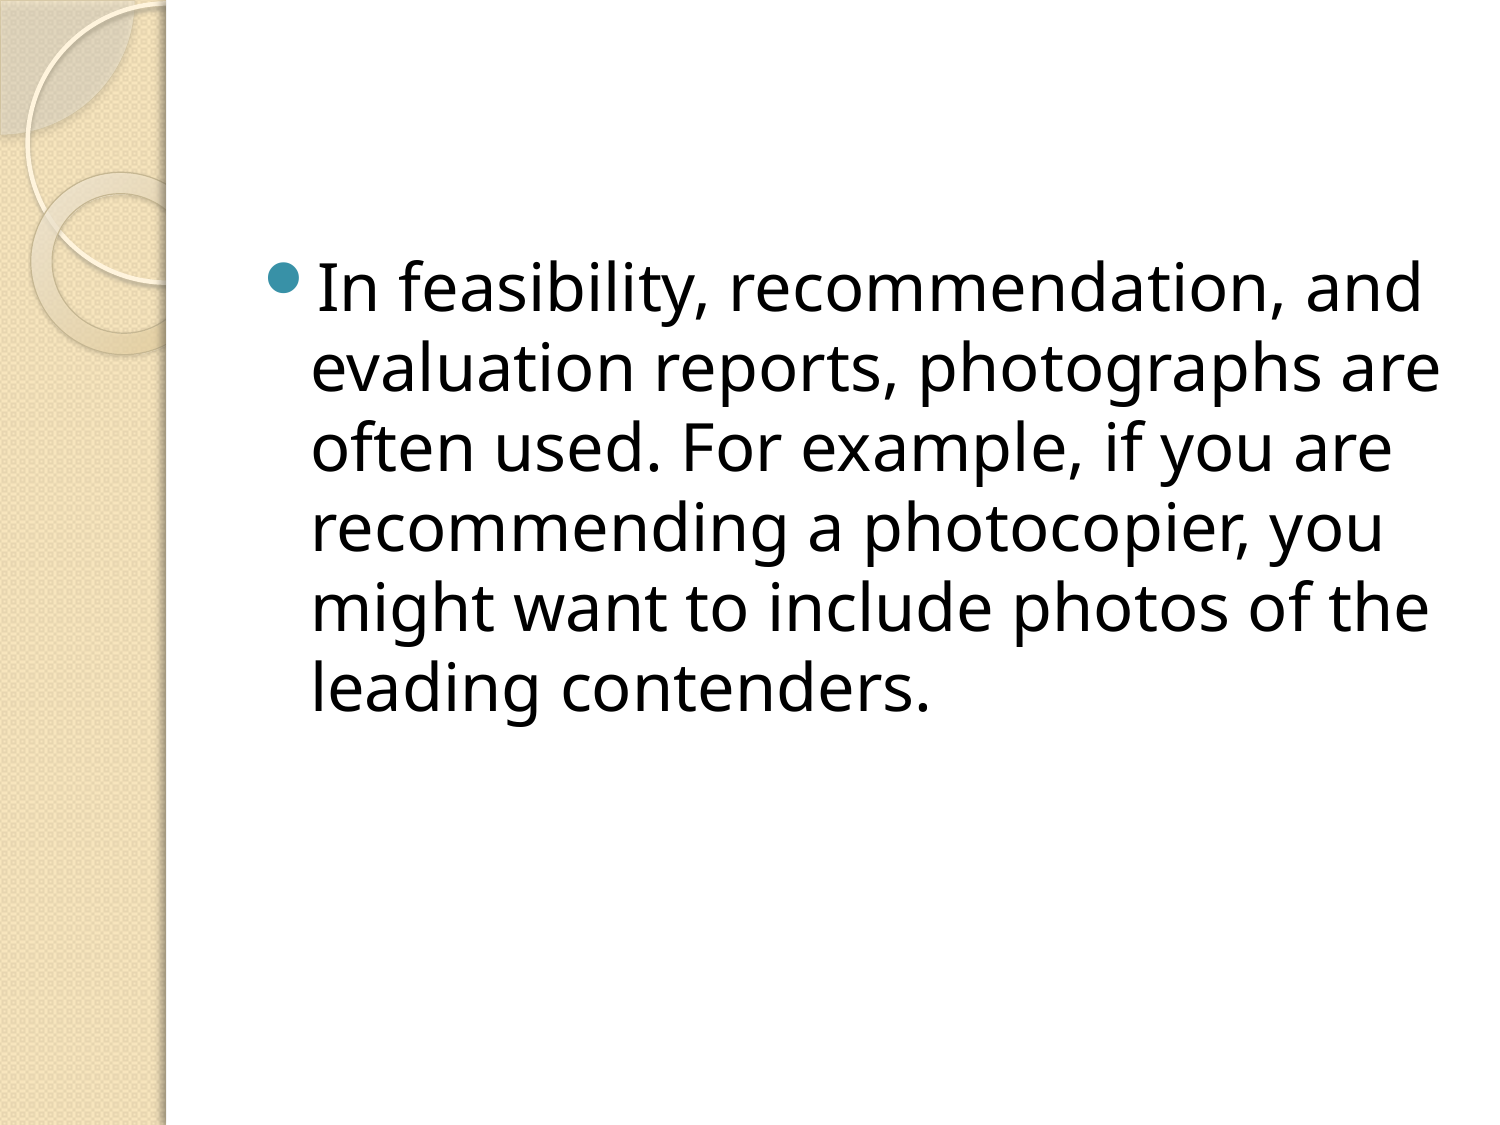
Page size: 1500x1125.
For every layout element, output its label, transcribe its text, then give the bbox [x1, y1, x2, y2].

list In feasibility, recommendation, and evaluation reports, photographs are often used. For example, if you are recommending a photocopier, you might want to include photos of the leading contenders. [235, 237, 1466, 1025]
